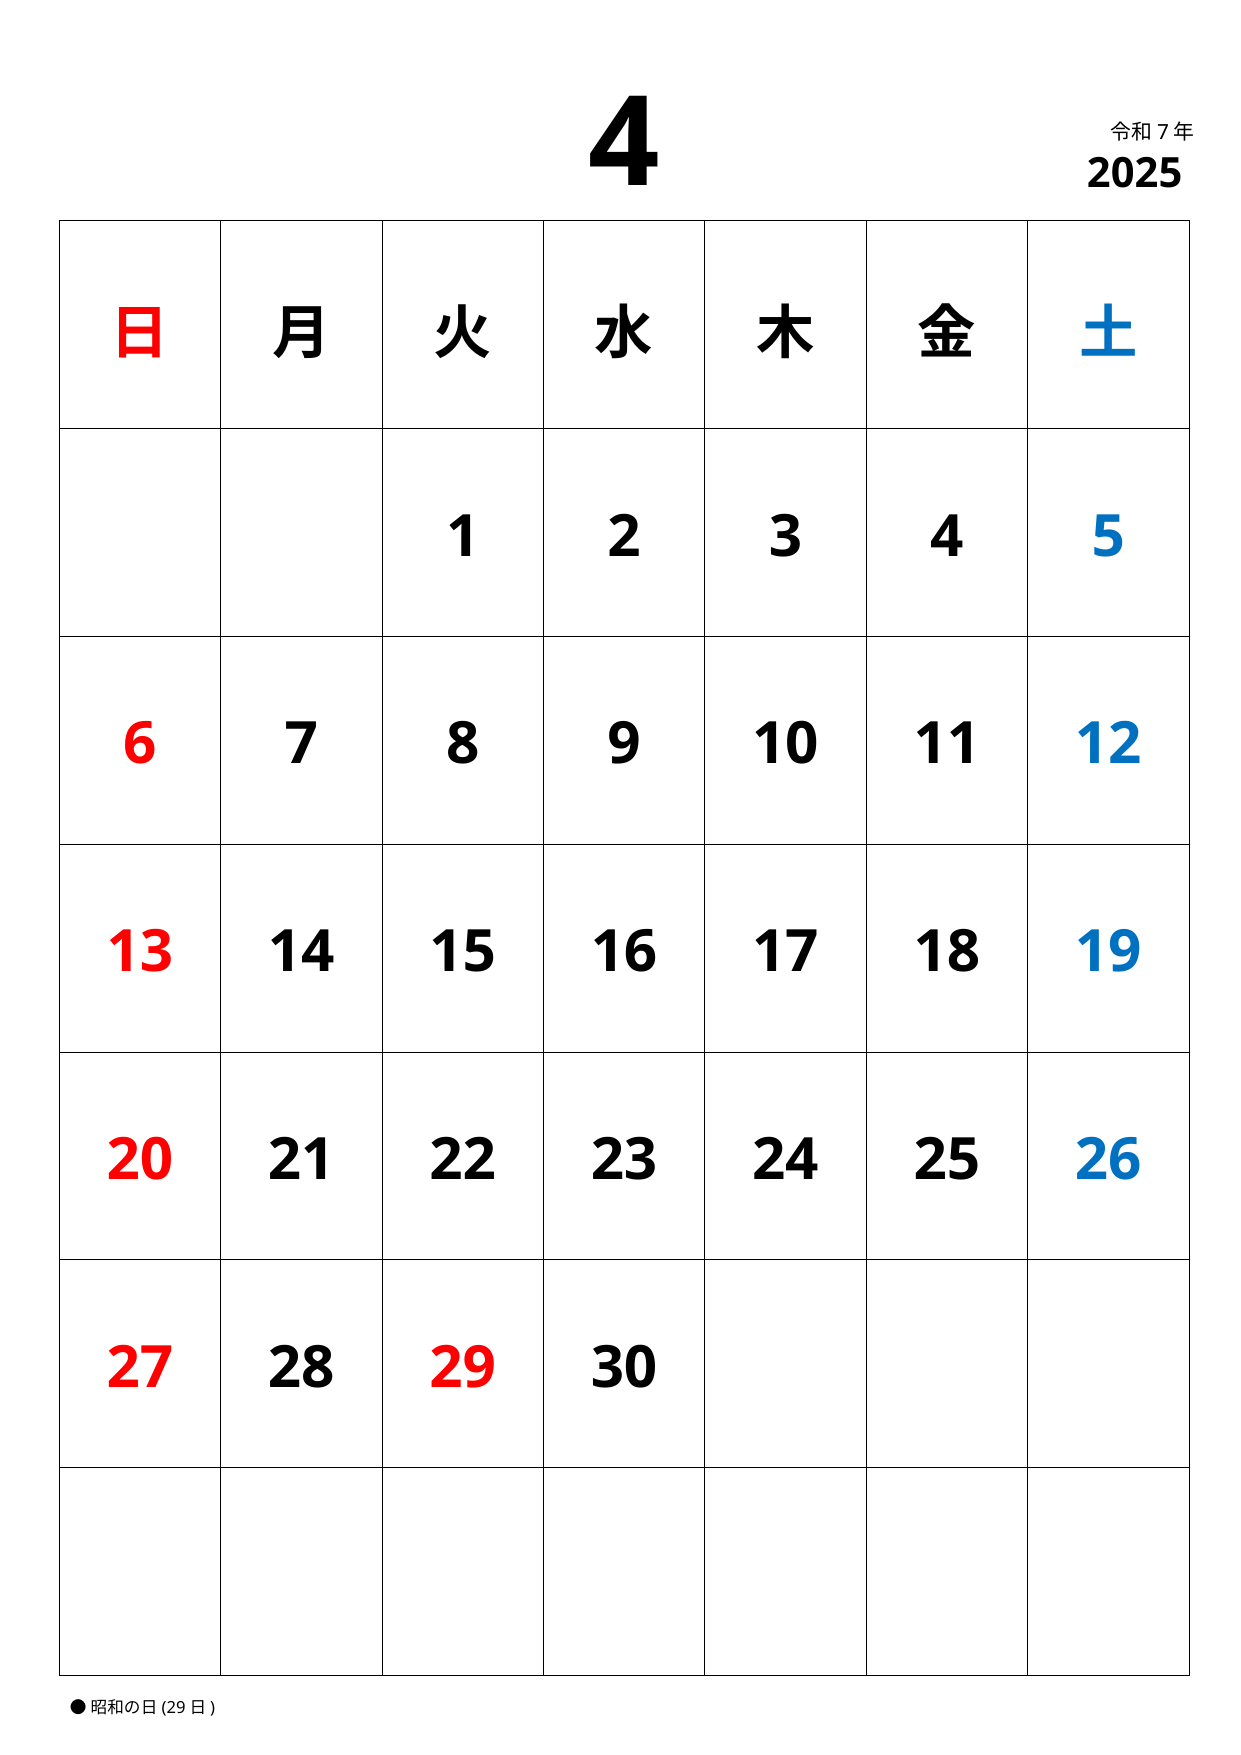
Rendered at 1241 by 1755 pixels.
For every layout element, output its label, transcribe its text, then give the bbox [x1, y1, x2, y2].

table_cell [705, 1468, 866, 1675]
table_cell 19 [1028, 845, 1189, 1052]
table_cell 17 [705, 845, 866, 1052]
table_cell 2 [544, 429, 704, 636]
table_header 土 [1028, 221, 1189, 428]
table_cell 28 [221, 1260, 382, 1467]
table_cell 22 [383, 1053, 543, 1259]
table_cell [867, 1260, 1027, 1467]
text_box 4 [573, 53, 675, 219]
table_cell 1 [383, 429, 543, 636]
table_cell 10 [705, 637, 866, 844]
table_cell 14 [221, 845, 382, 1052]
table_cell [221, 429, 382, 636]
table_cell 29 [383, 1260, 543, 1467]
table_cell 21 [221, 1053, 382, 1259]
table_cell 8 [383, 637, 543, 844]
table_cell [383, 1468, 543, 1675]
table_cell 13 [60, 845, 220, 1052]
table_cell [221, 1468, 382, 1675]
table_cell 15 [383, 845, 543, 1052]
table_cell 12 [1028, 637, 1189, 844]
table_cell 9 [544, 637, 704, 844]
table_cell 5 [1028, 429, 1189, 636]
table_header 水 [544, 221, 704, 428]
table_cell 6 [60, 637, 220, 844]
table_cell 26 [1028, 1053, 1189, 1259]
table_cell [1028, 1468, 1189, 1675]
table_cell 24 [705, 1053, 866, 1259]
table_cell 18 [867, 845, 1027, 1052]
table_cell 7 [221, 637, 382, 844]
table_cell 11 [867, 637, 1027, 844]
table_cell 20 [60, 1053, 220, 1259]
table_cell 27 [60, 1260, 220, 1467]
text_box 2025 [1072, 138, 1198, 204]
table_cell 4 [867, 429, 1027, 636]
table_cell [867, 1468, 1027, 1675]
table_cell [705, 1260, 866, 1467]
table_cell [60, 1468, 220, 1675]
table_cell 30 [544, 1260, 704, 1467]
table_header 日 [60, 221, 220, 428]
table_cell 16 [544, 845, 704, 1052]
table_header 木 [705, 221, 866, 428]
text_box ●昭和の日(29日) [55, 1689, 230, 1725]
table_header 金 [867, 221, 1027, 428]
table_cell [60, 429, 220, 636]
table_header 月 [221, 221, 382, 428]
table_cell 3 [705, 429, 866, 636]
table_header 火 [383, 221, 543, 428]
text_box 令和7年 [1095, 110, 1210, 151]
table_cell 23 [544, 1053, 704, 1259]
table_cell 25 [867, 1053, 1027, 1259]
table_cell [544, 1468, 704, 1675]
table_cell [1028, 1260, 1189, 1467]
